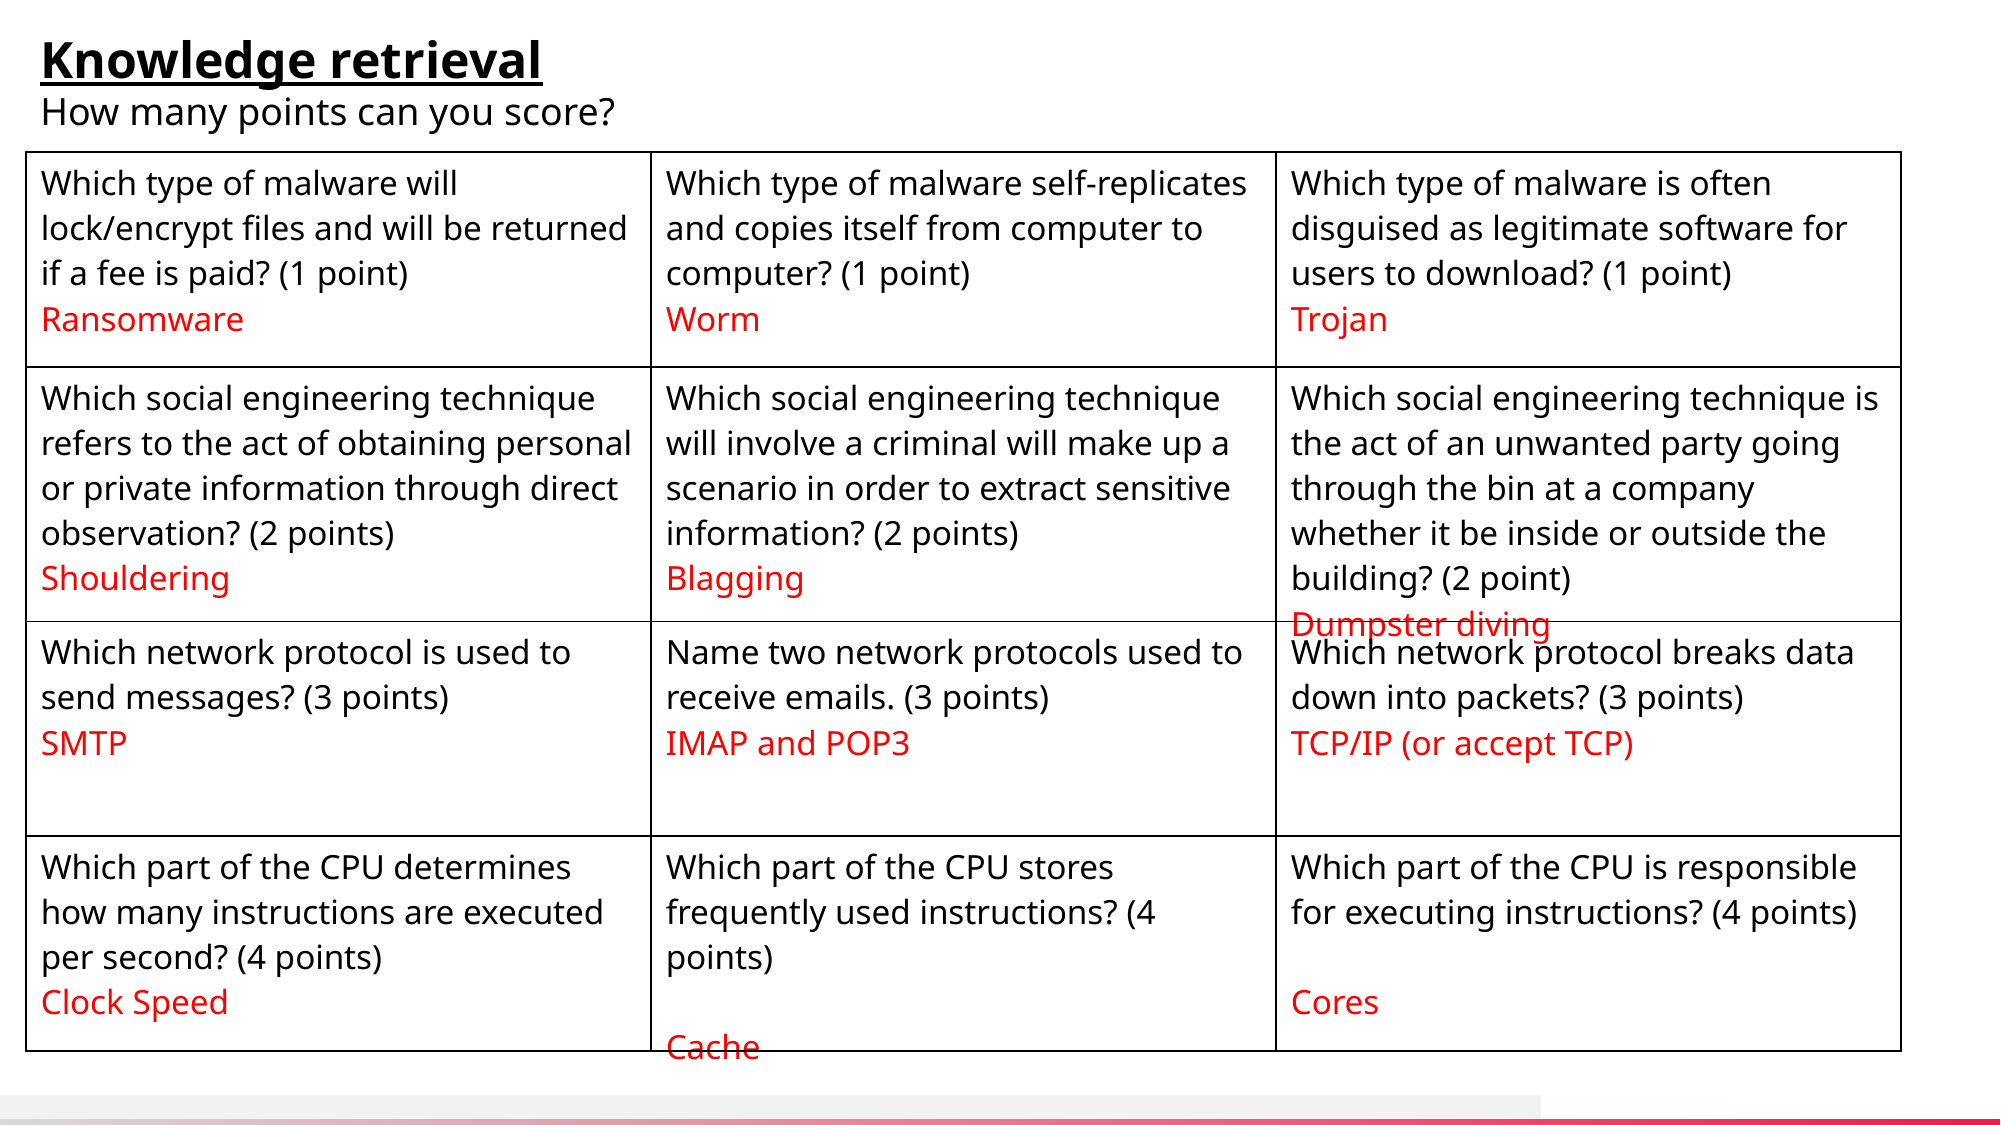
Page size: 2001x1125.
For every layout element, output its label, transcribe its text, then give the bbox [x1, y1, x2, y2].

table_cell Which social engineering technique will involve a criminal will make up a scenario in order to extract sensitive information? (2 points) Blagging [652, 368, 1275, 621]
table_cell Which part of the CPU stores frequently used instructions? (4 points) Cache [652, 837, 1275, 1050]
table_header Which type of malware will lock/encrypt files and will be returned if a fee is paid? (1 point) Ransomware [27, 153, 650, 366]
table_cell Which network protocol is used to send messages? (3 points) SMTP [27, 622, 650, 835]
table_header Which type of malware self-replicates and copies itself from computer to computer? (1 point) Worm [652, 153, 1275, 366]
table_header Which type of malware is often disguised as legitimate software for users to download? (1 point) Trojan [1277, 153, 1900, 366]
text_box Knowledge retrieval How many points can you score? [25, 21, 1095, 141]
table_cell Which social engineering technique refers to the act of obtaining personal or private information through direct observation? (2 points) Shouldering [27, 368, 650, 621]
table_cell Which part of the CPU determines how many instructions are executed per second? (4 points) Clock Speed [27, 837, 650, 1050]
table_cell Which part of the CPU is responsible for executing instructions? (4 points) Cores [1277, 837, 1900, 1050]
table_cell Name two network protocols used to receive emails. (3 points) IMAP and POP3 [652, 622, 1275, 835]
table_cell Which social engineering technique is the act of an unwanted party going through the bin at a company whether it be inside or outside the building? (2 point) Dumpster diving [1277, 368, 1900, 621]
table_cell Which network protocol breaks data down into packets? (3 points) TCP/IP (or accept TCP) [1277, 622, 1900, 835]
